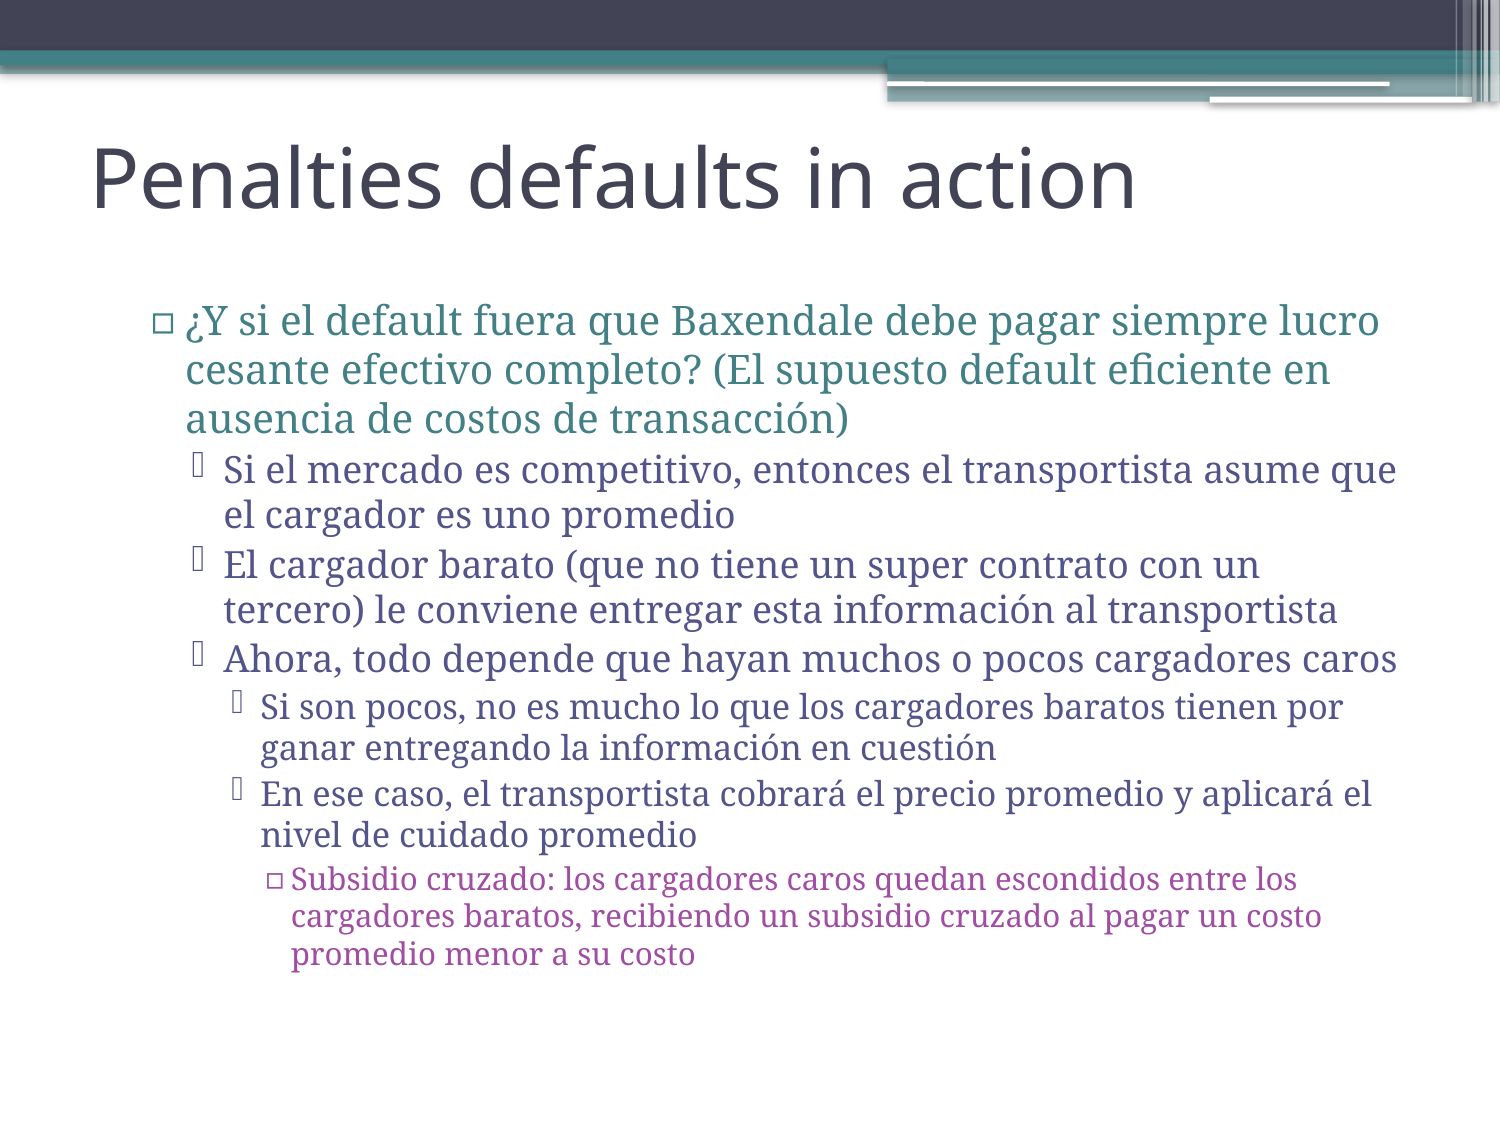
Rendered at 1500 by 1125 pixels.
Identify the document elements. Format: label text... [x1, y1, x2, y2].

list ¿Y si el default fuera que Baxendale debe pagar siempre lucro cesante efectivo completo? (El supuesto default eficiente en ausencia de costos de transacción) Si el mercado es competitivo, entonces el transportista asume que el cargador es uno promedio El cargador barato (que no tiene un super contrato con un tercero) le conviene entregar esta información al transportista Ahora, todo depende que hayan muchos o pocos cargadores caros Si son pocos, no es mucho lo que los cargadores baratos tienen por ganar entregando la información en cuestión En ese caso, el transportista cobrará el precio promedio y aplicará el nivel de cuidado promedio Subsidio cruzado: los cargadores caros quedan escondidos entre los cargadores baratos, recibiendo un subsidio cruzado al pagar un costo promedio menor a su costo [75, 287, 1425, 1004]
title Penalties defaults in action [75, 87, 1425, 263]
